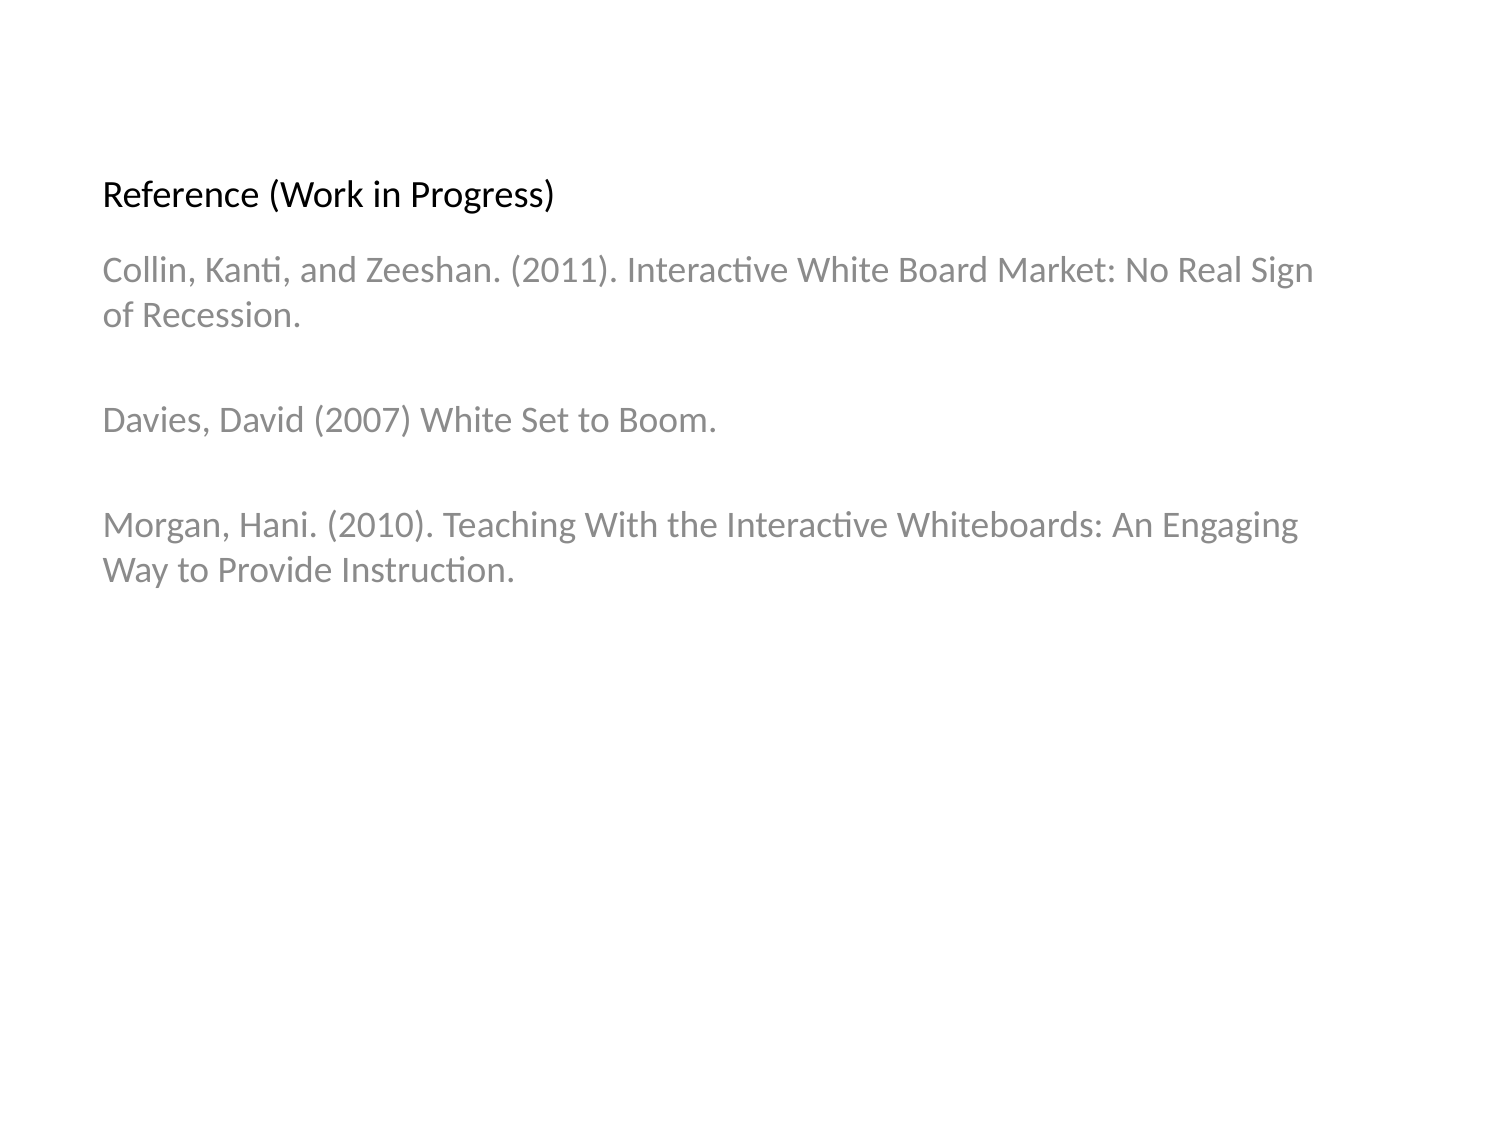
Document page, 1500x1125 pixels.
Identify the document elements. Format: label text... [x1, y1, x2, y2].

title Reference (Work in Progress) [87, 0, 1363, 225]
subtitle Collin, Kanti, and Zeeshan. (2011). Interactive White Board Market: No Real Sign of Recession. Davies, David (2007) White Set to Boom. Morgan, Hani. (2010). Teaching With the Interactive Whiteboards: An Engaging Way to Provide Instruction. [87, 237, 1363, 875]
